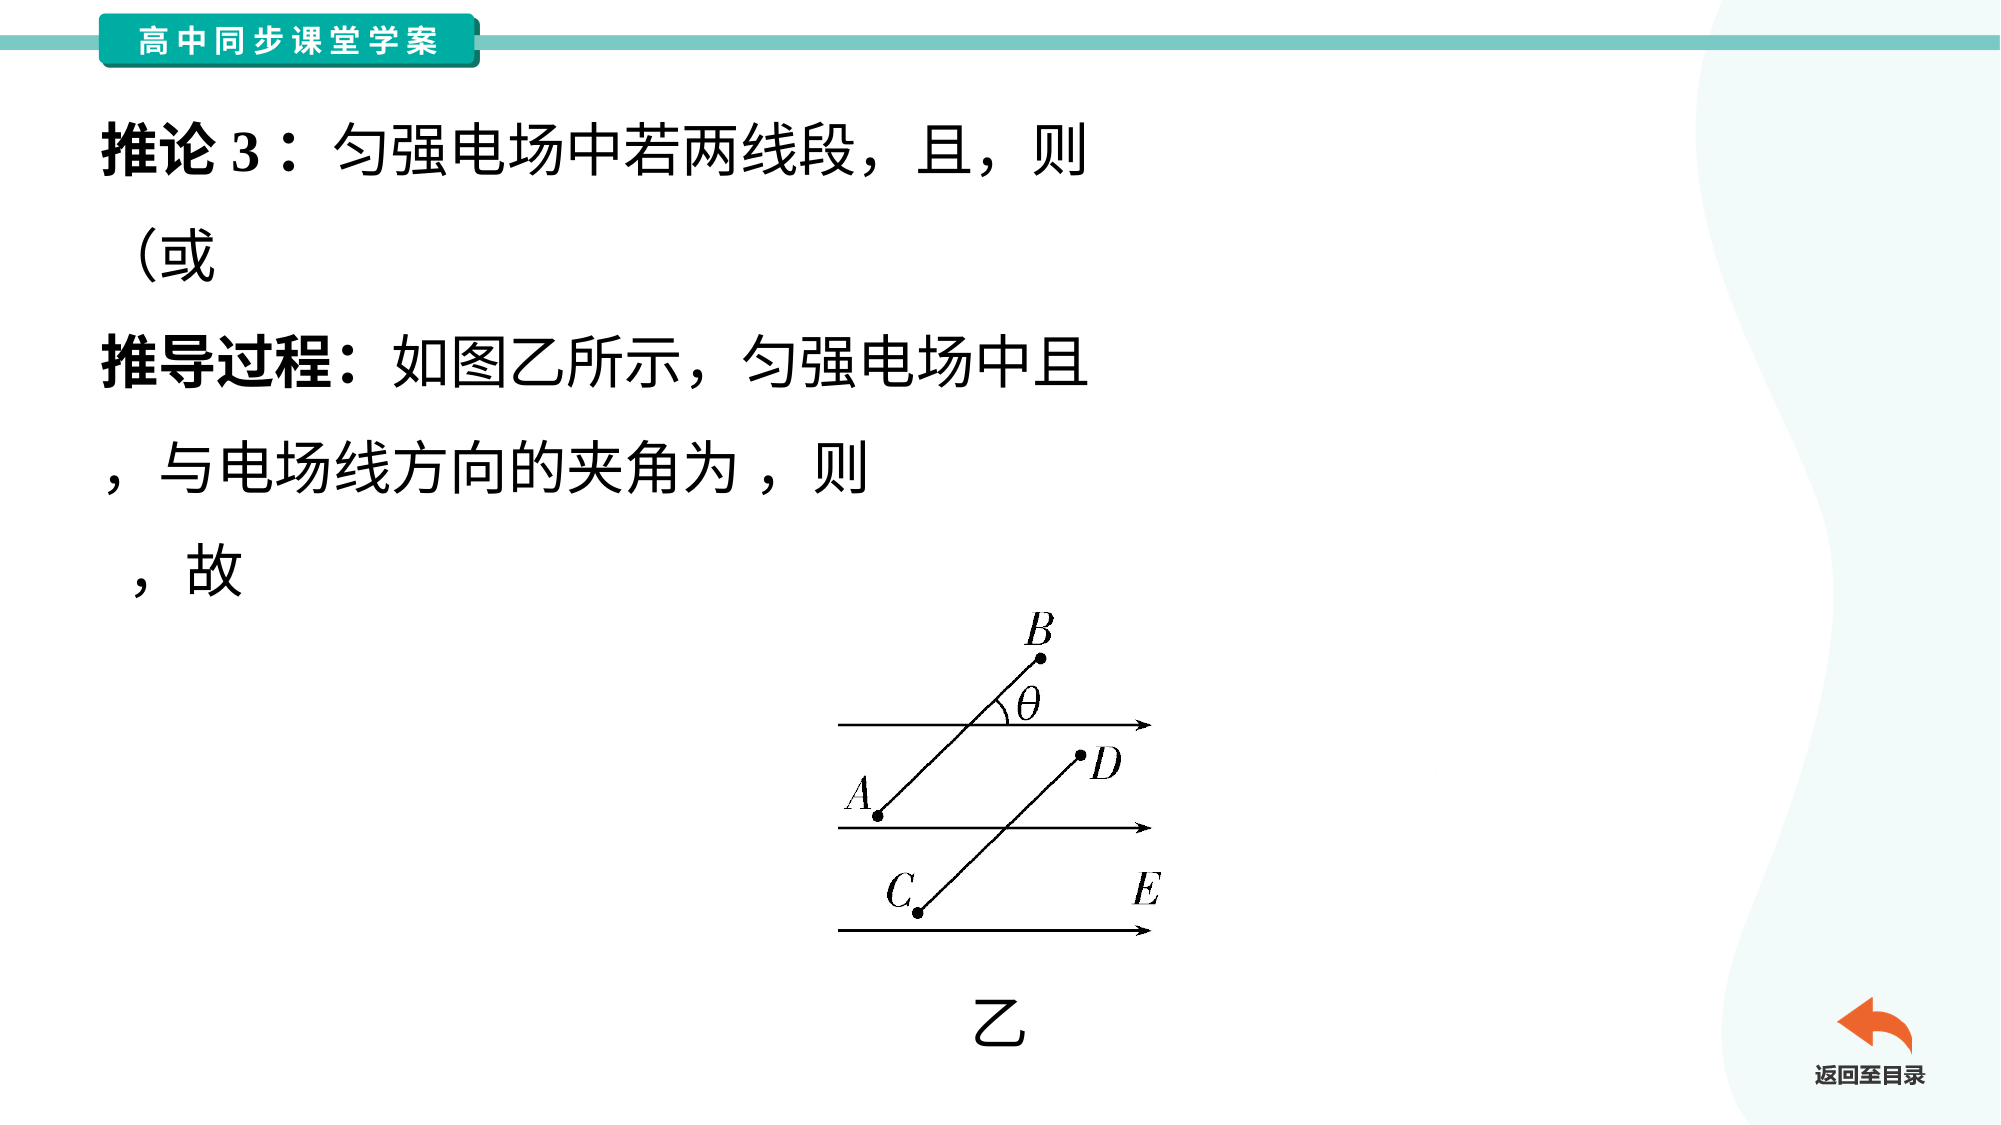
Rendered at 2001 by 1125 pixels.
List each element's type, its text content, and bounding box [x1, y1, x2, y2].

picture [0, 0, 2000, 1125]
text_box 乙 [963, 956, 1036, 1047]
